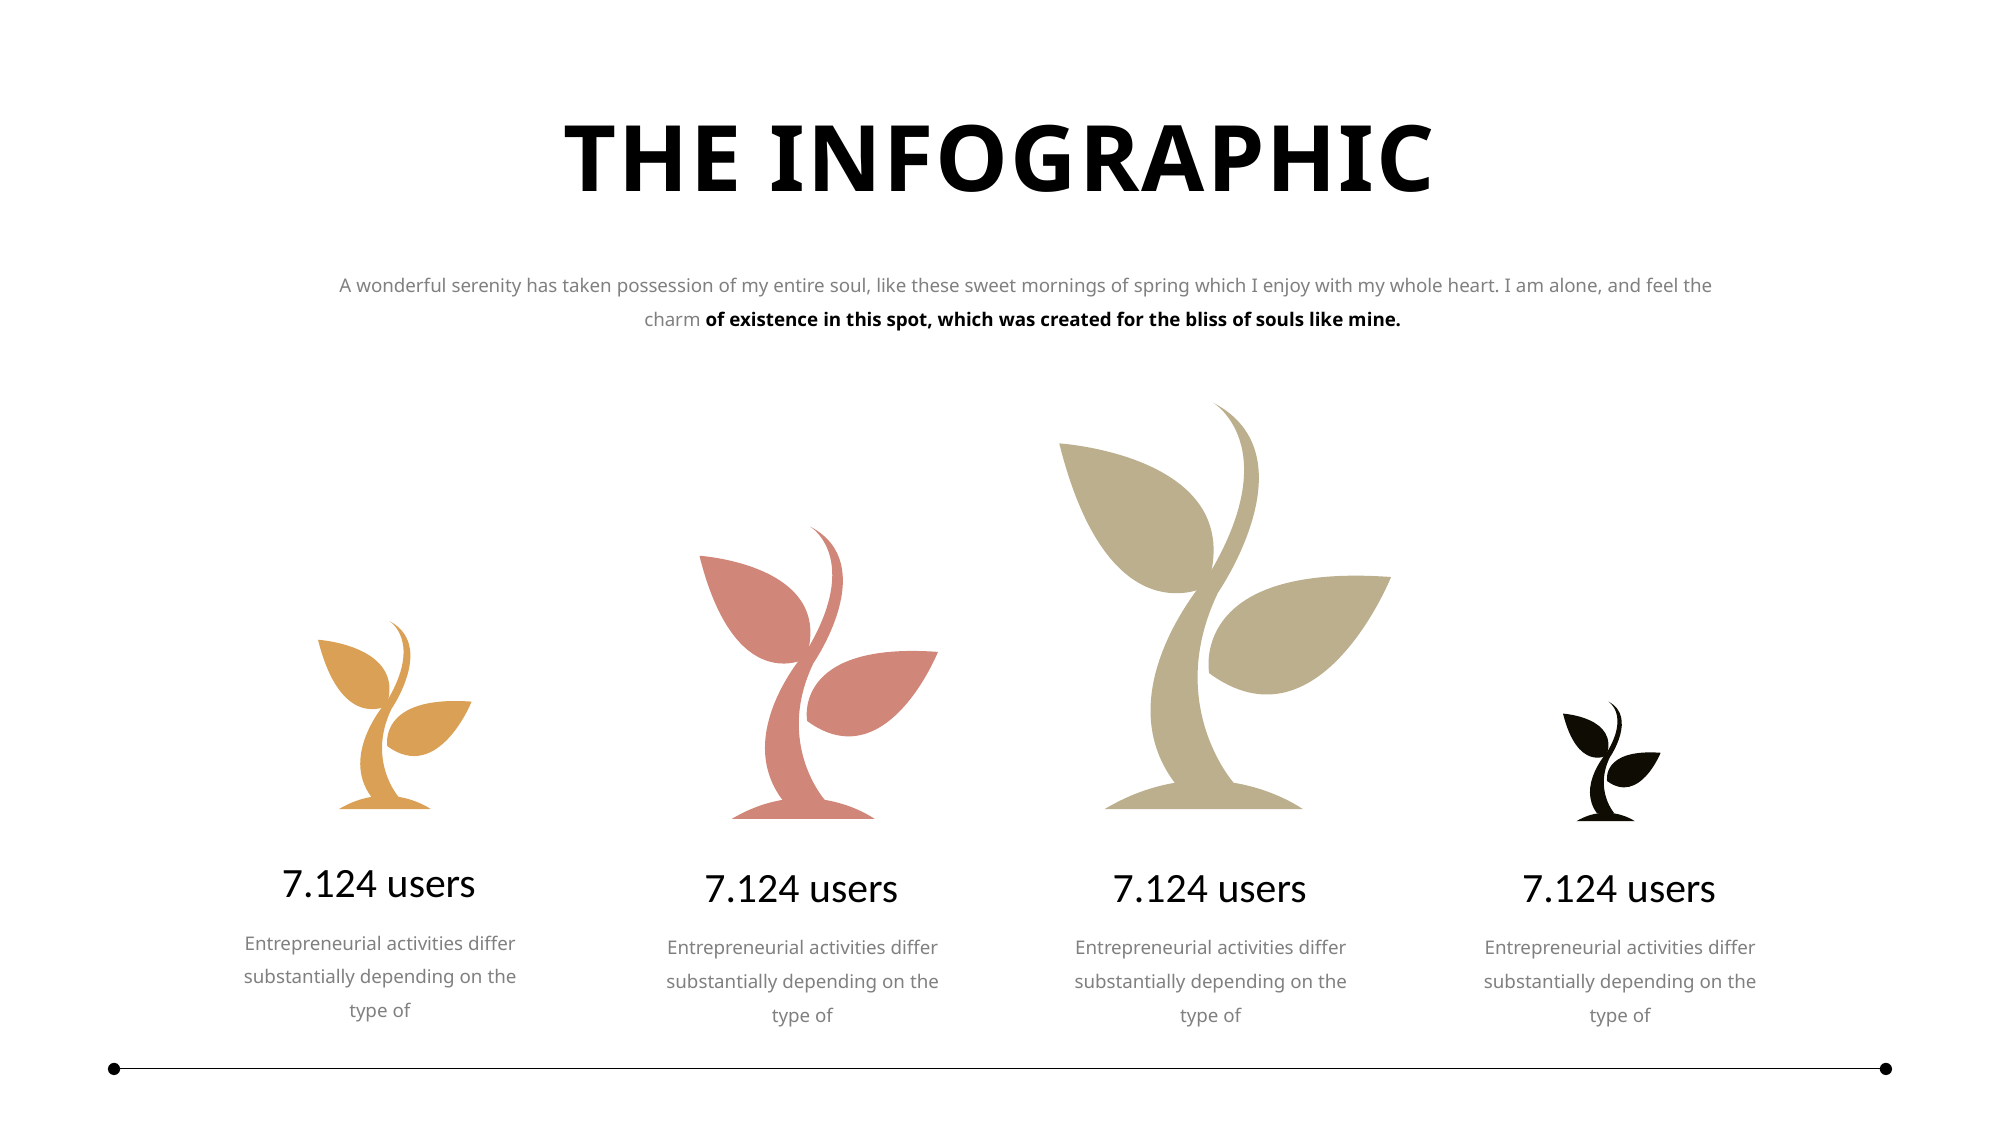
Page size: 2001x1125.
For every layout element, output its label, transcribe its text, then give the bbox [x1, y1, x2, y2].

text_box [708, 526, 939, 819]
text_box 7.124 users [267, 848, 491, 913]
text_box 7.124 users [1507, 853, 1731, 919]
text_box A wonderful serenity has taken possession of my entire soul, like these sweet mornings of spring which I enjoy with my whole heart. I am alone, and feel the charm of existence in this spot, which was created for the bliss of souls like mine. [314, 255, 1736, 338]
text_box Entrepreneurial activities differ substantially depending on the type of [1045, 917, 1376, 1034]
text_box Entrepreneurial activities differ substantially depending on the type of [636, 917, 968, 1034]
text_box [1072, 402, 1392, 810]
text_box Entrepreneurial activities differ substantially depending on the type of [1454, 917, 1786, 1034]
text_box 7.124 users [689, 853, 914, 919]
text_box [323, 620, 472, 810]
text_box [1566, 701, 1661, 822]
text_box Entrepreneurial activities differ substantially depending on the type of [214, 912, 546, 1029]
text_box THE INFOGRAPHIC [548, 92, 1452, 217]
text_box 7.124 users [1097, 853, 1322, 919]
